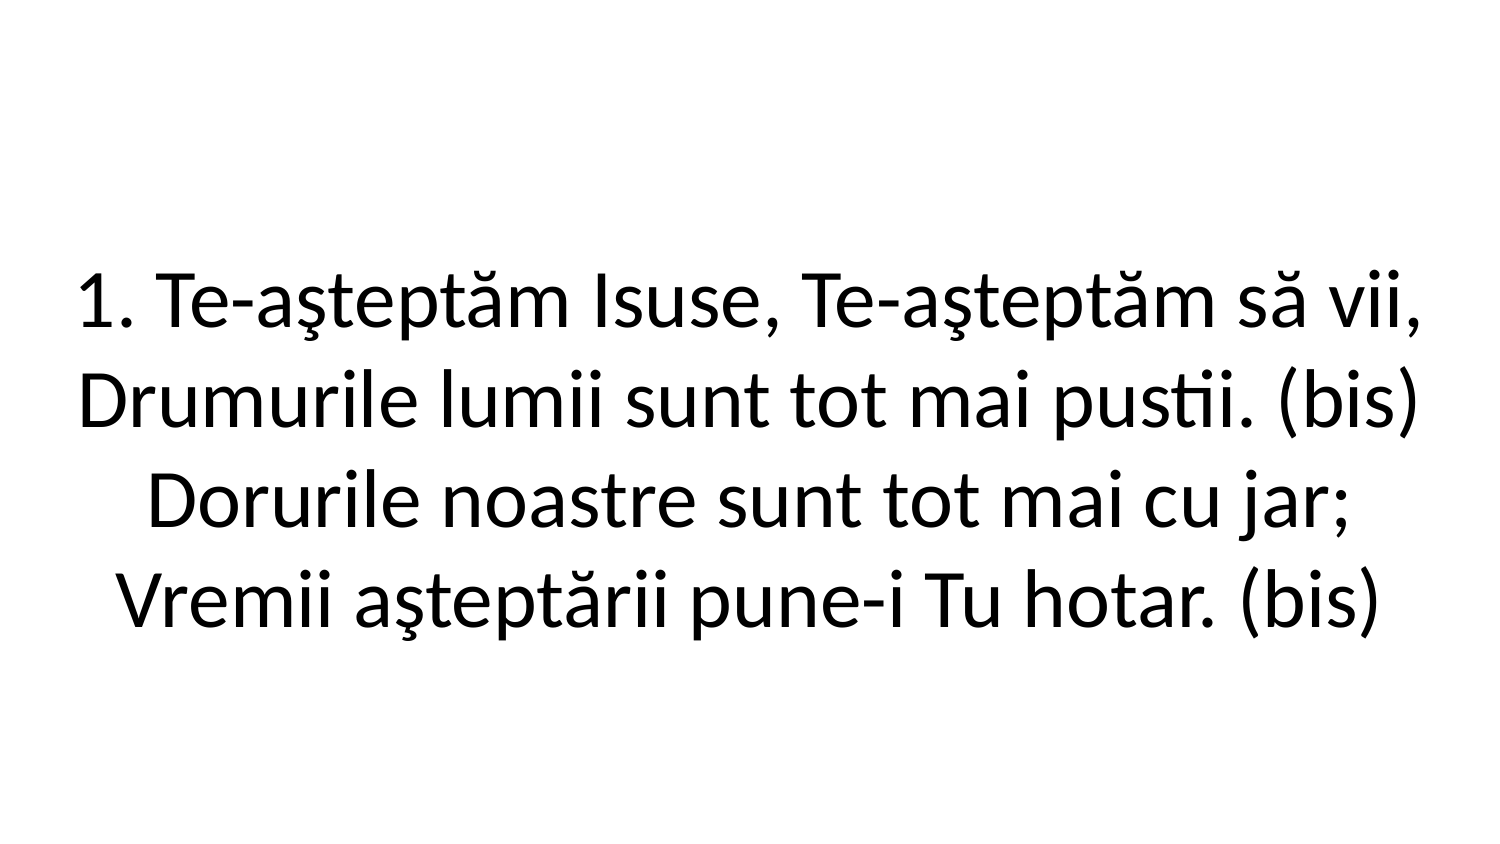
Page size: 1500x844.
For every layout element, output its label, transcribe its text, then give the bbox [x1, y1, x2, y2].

text_box 1. Te-aşteptăm Isuse, Te-aşteptăm să vii, Drumurile lumii sunt tot mai pustii. (bis) Dorurile noastre sunt tot mai cu jar; Vremii aşteptării pune-i Tu hotar. (bis) [59, 192, 1441, 652]
